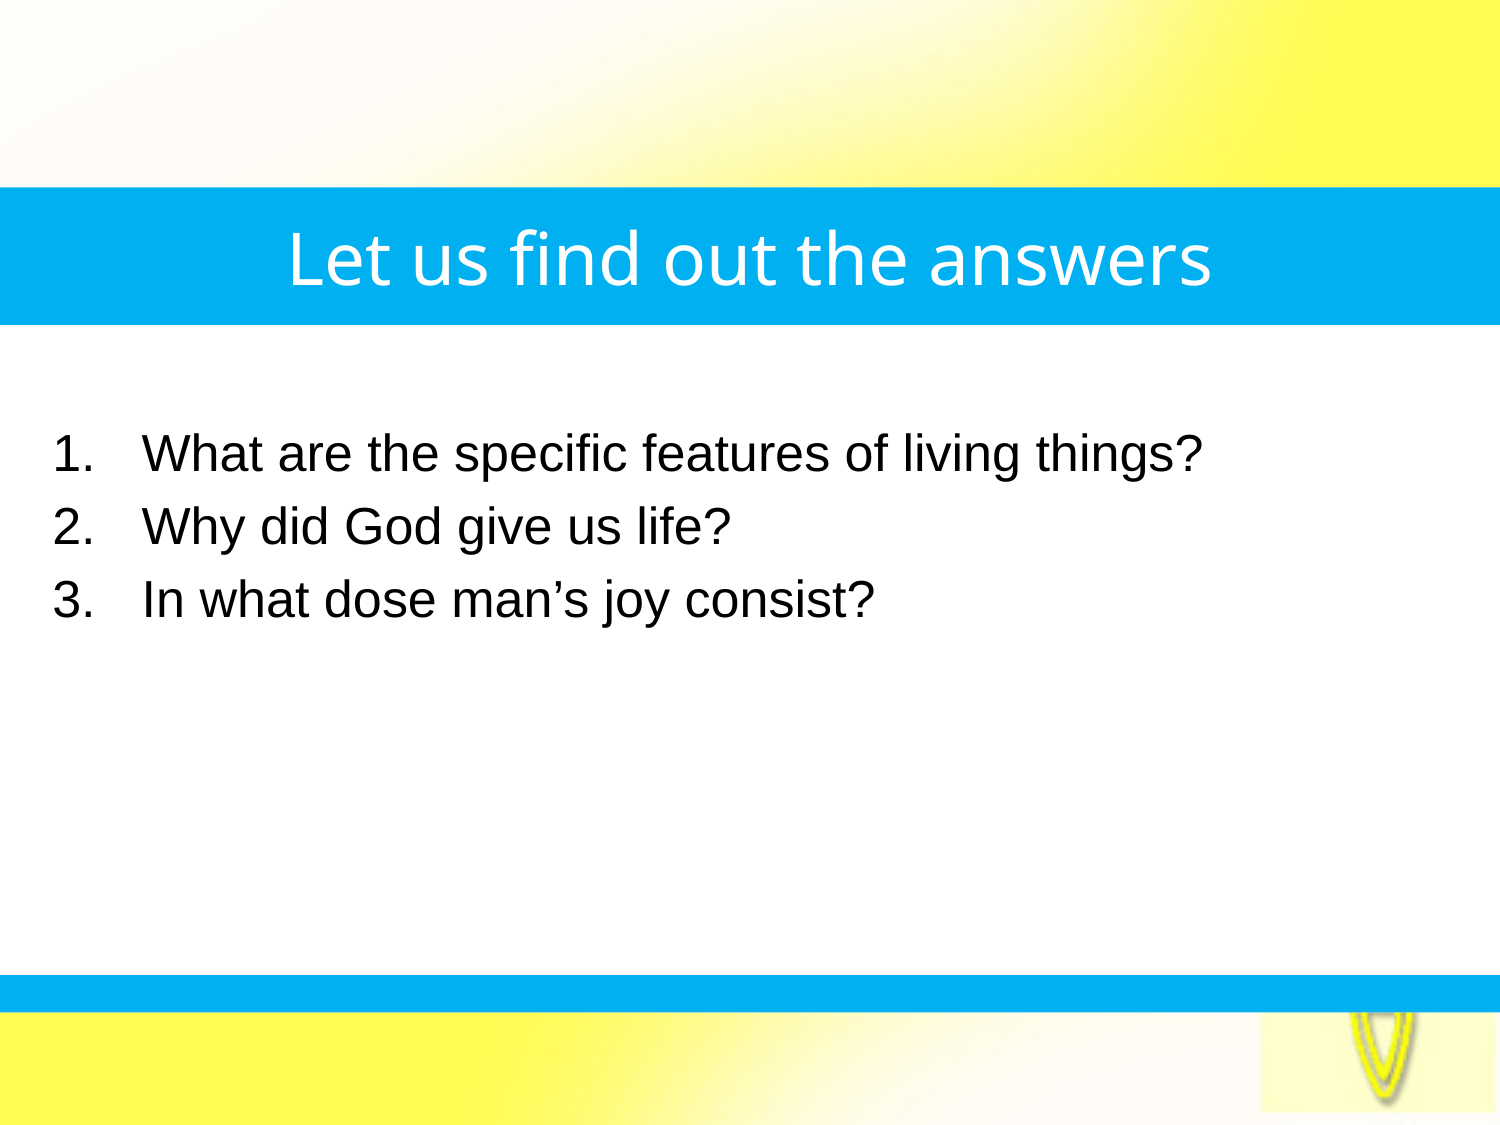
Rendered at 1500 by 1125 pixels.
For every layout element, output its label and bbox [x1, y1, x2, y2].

picture [712, 246, 744, 285]
picture [798, 238, 820, 285]
picture [1018, 246, 1045, 285]
picture [540, 232, 547, 239]
picture [1154, 246, 1175, 284]
picture [603, 230, 636, 285]
picture [932, 246, 962, 285]
picture [667, 246, 702, 285]
picture [830, 230, 862, 284]
picture [0, 1013, 1500, 1125]
picture [753, 238, 775, 285]
picture [294, 233, 322, 284]
picture [459, 246, 486, 285]
picture [1182, 246, 1209, 285]
picture [541, 246, 546, 284]
picture [873, 246, 905, 285]
picture [416, 246, 448, 285]
picture [0, 326, 1500, 974]
picture [976, 246, 1008, 284]
picture [0, 0, 1500, 187]
picture [329, 246, 361, 285]
picture [511, 230, 536, 284]
picture [1111, 246, 1143, 285]
picture [1051, 246, 1104, 284]
picture [560, 246, 592, 284]
picture [367, 238, 389, 285]
